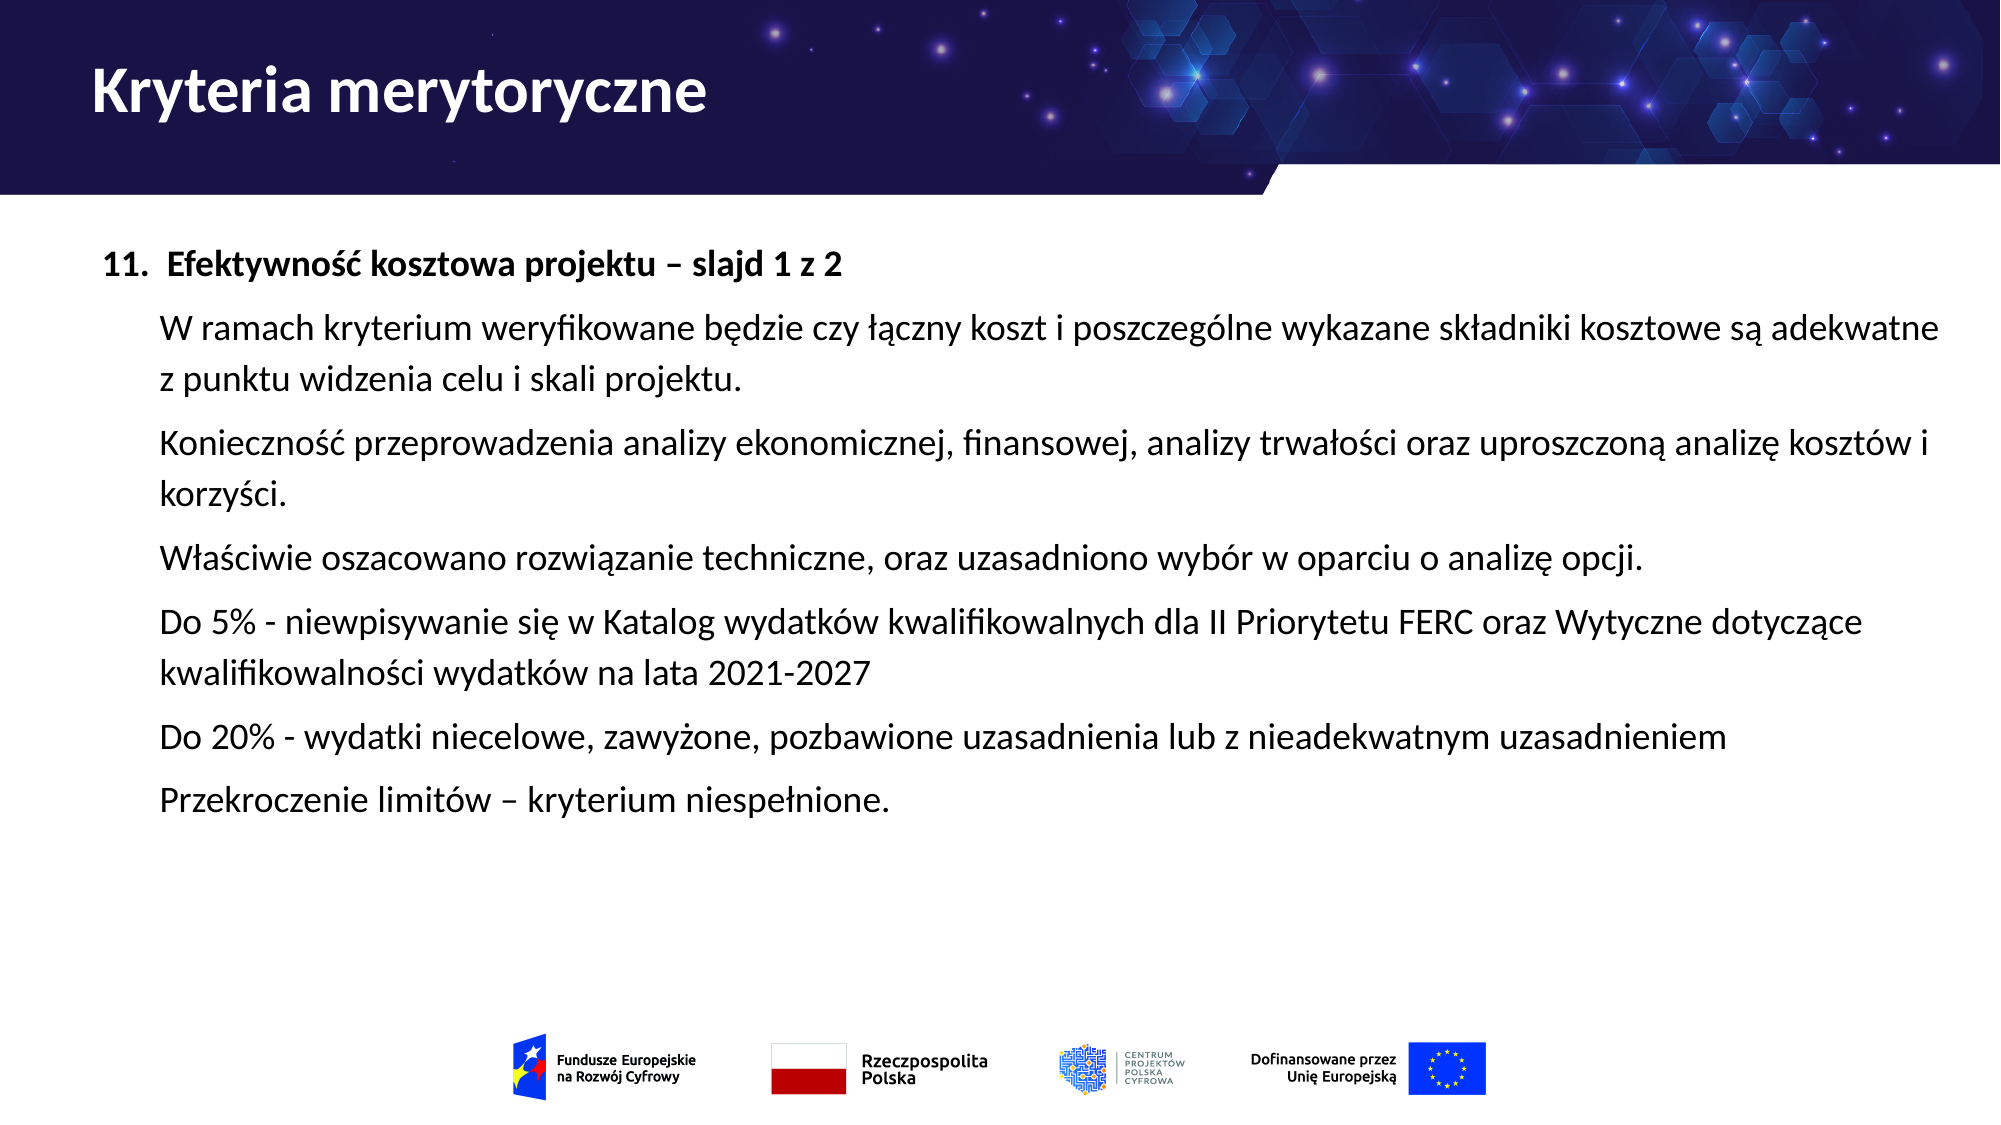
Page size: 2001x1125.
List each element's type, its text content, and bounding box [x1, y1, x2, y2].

picture [491, 1011, 1509, 1122]
title Kryteria merytoryczne [77, 46, 1863, 136]
picture [0, 0, 2000, 195]
list 11. Efektywność kosztowa projektu – slajd 1 z 2 W ramach kryterium weryfikowane będzie czy łączny koszt i poszczególne wykazane składniki kosztowe są adekwatne z punktu widzenia celu i skali projektu. Konieczność przeprowadzenia analizy ekonomicznej, finansowej, analizy trwałości oraz uproszczoną analizę kosztów i korzyści. Właściwie oszacowano rozwiązanie techniczne, oraz uzasadniono wybór w oparciu o analizę opcji. Do 5% - niewpisywanie się w Katalog wydatków kwalifikowalnych dla II Priorytetu FERC oraz Wytyczne dotyczące kwalifikowalności wydatków na lata 2021-2027 Do 20% - wydatki niecelowe, zawyżone, pozbawione uzasadnienia lub z nieadekwatnym uzasadnieniem Przekroczenie limitów – kryterium niespełnione. [87, 225, 1965, 900]
